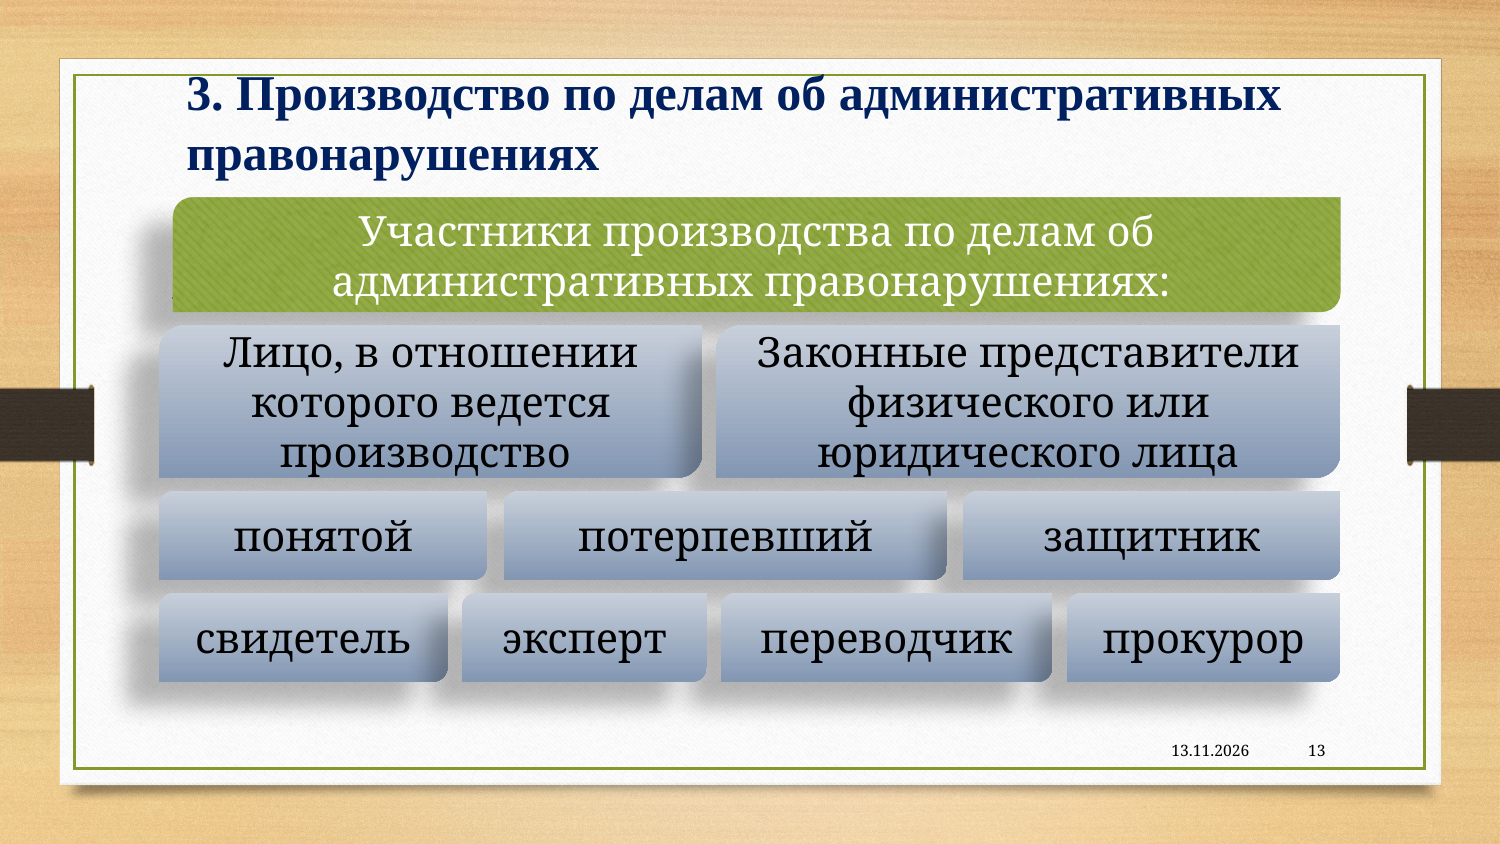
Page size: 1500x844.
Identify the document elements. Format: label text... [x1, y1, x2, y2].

slide_number 13 [1273, 734, 1341, 769]
title 3. Производство по делам об административных правонарушениях [171, 0, 1447, 121]
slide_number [1067, 734, 1265, 769]
picture [0, 0, 1500, 844]
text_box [159, 197, 1341, 682]
